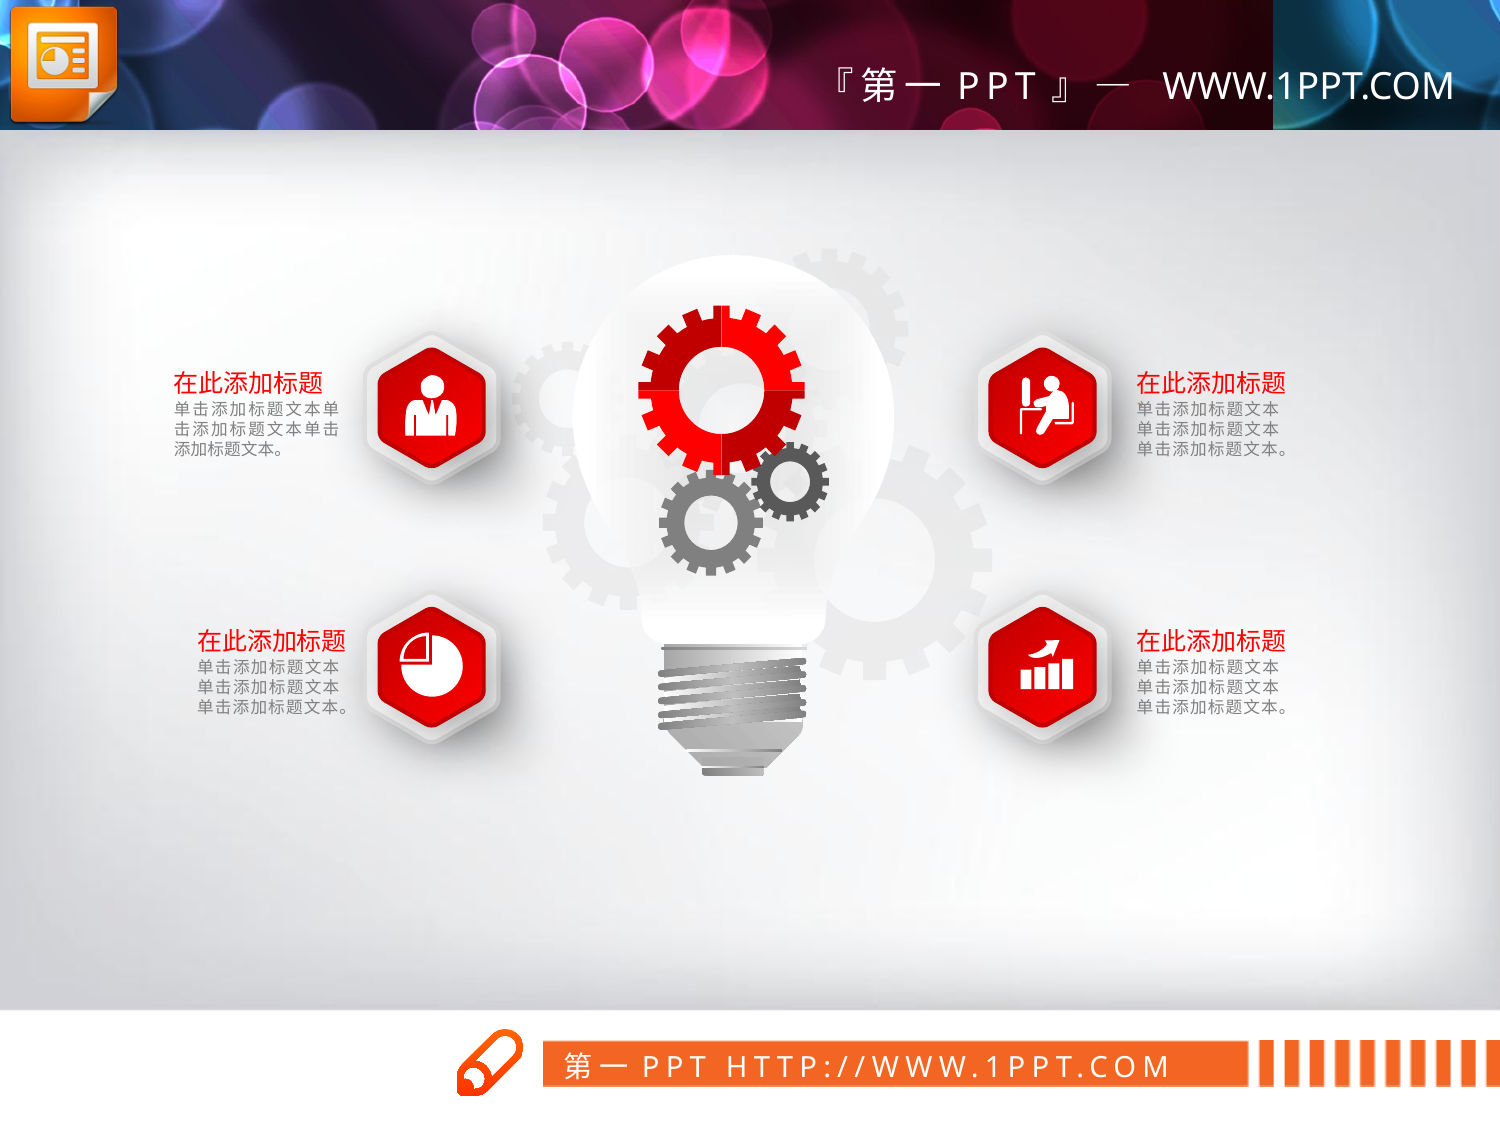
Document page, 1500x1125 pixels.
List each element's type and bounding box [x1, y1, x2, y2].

text_box [159, 359, 362, 468]
picture [0, 0, 1500, 1012]
text_box [975, 320, 1181, 587]
text_box [181, 617, 366, 726]
text_box [1121, 359, 1307, 468]
text_box [1019, 375, 1075, 435]
text_box [1121, 617, 1317, 726]
text_box [1020, 639, 1074, 690]
text_box [511, 248, 993, 681]
text_box [364, 593, 570, 847]
text_box [975, 593, 1181, 847]
text_box [399, 632, 464, 697]
text_box [572, 254, 894, 778]
text_box [364, 320, 570, 587]
text_box [405, 374, 458, 436]
text_box [638, 305, 805, 476]
picture [543, 1040, 1500, 1087]
